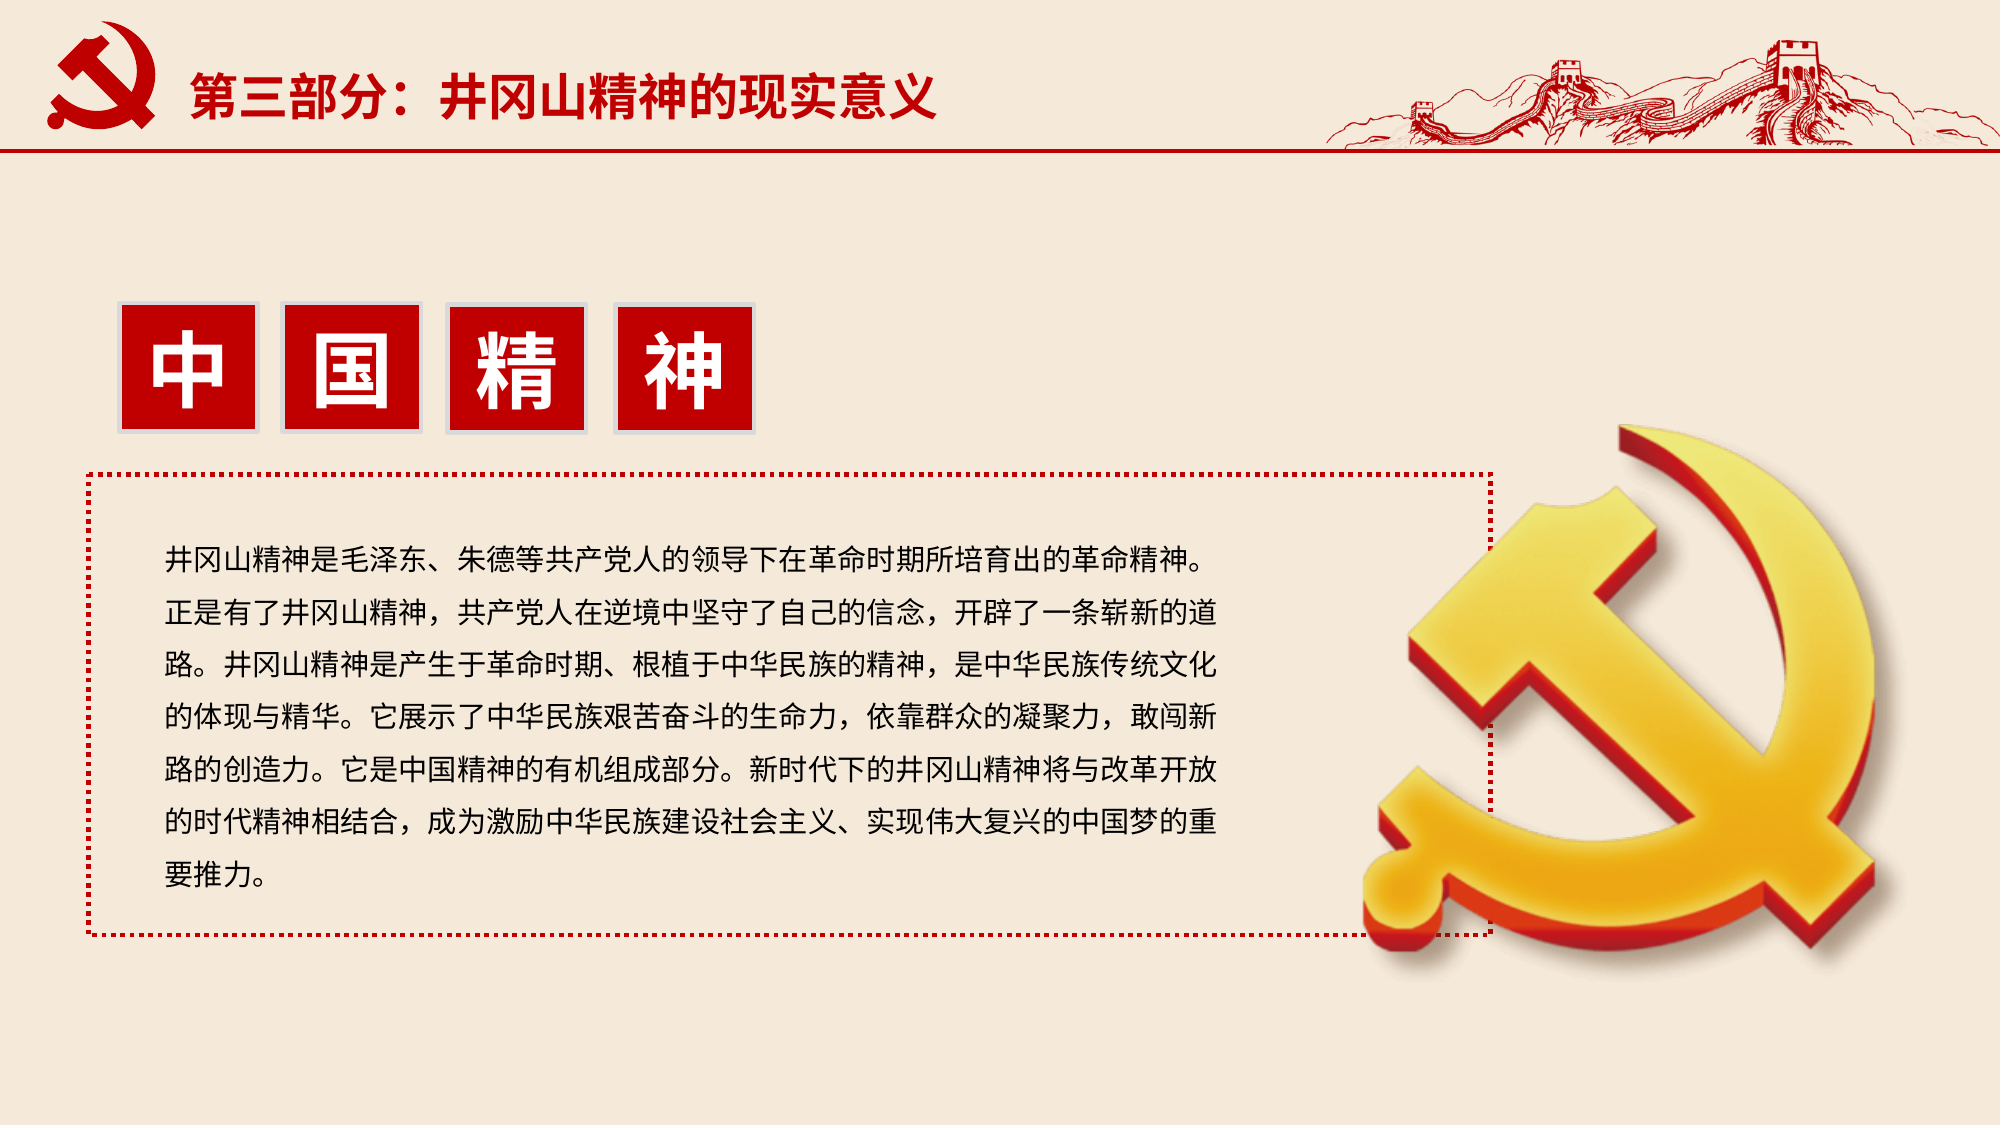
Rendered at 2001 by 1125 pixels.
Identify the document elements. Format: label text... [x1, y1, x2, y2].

picture [1362, 423, 1911, 986]
picture [1326, 40, 2000, 151]
text_box 第三部分：井冈山精神的现实意义 [173, 57, 1038, 133]
text_box [88, 473, 1362, 936]
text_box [447, 304, 587, 433]
text_box [47, 21, 156, 130]
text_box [282, 302, 422, 432]
text_box 井冈山精神是毛泽东、朱德等共产党人的领导下在革命时期所培育出的革命精神。正是有了井冈山精神，共产党人在逆境中坚守了自己的信念，开辟了一条崭新的道路。井冈山精神是产生于革命时期、根植于中华民族的精神，是中华民族传统文化的体现与精华。它展示了中华民族艰苦奋斗的生命力，依靠群众的凝聚力，敢闯新路的创造力。它是中国精神的有机组成部分。新时代下的井冈山精神将与改革开放的时代精神相结合，成为激励中华民族建设社会主义、实现伟大复兴的中国梦的重要推力。 [147, 515, 1243, 900]
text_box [119, 302, 258, 432]
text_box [615, 304, 755, 433]
